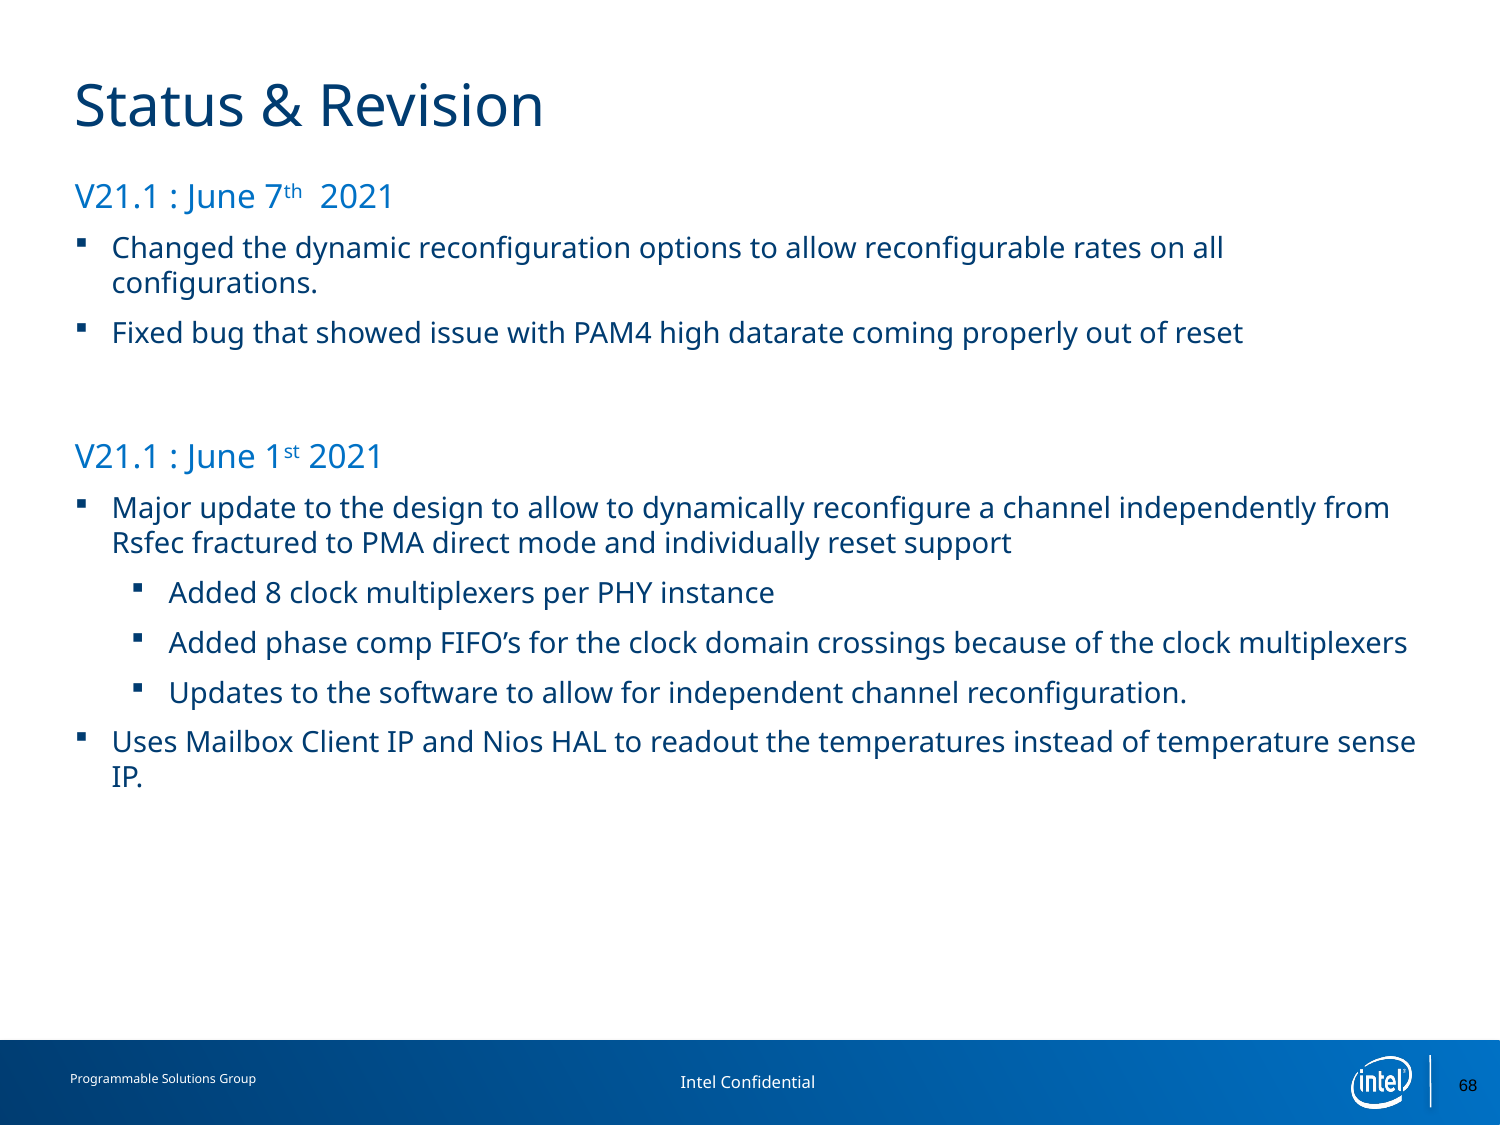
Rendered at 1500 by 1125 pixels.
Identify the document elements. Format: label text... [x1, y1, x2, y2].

list V21.1 : June 7th 2021 Changed the dynamic reconfiguration options to allow reconfigurable rates on all configurations. Fixed bug that showed issue with PAM4 high datarate coming properly out of reset V21.1 : June 1st 2021 Major update to the design to allow to dynamically reconfigure a channel independently from Rsfec fractured to PMA direct mode and individually reset support Added 8 clock multiplexers per PHY instance Added phase comp FIFO’s for the clock domain crossings because of the clock multiplexers Updates to the software to allow for independent channel reconfiguration. Uses Mailbox Client IP and Nios HAL to readout the temperatures instead of temperature sense IP. [74, 174, 1425, 1013]
title Status & Revision [74, 67, 1425, 174]
slide_number 68 [1127, 1055, 1478, 1116]
